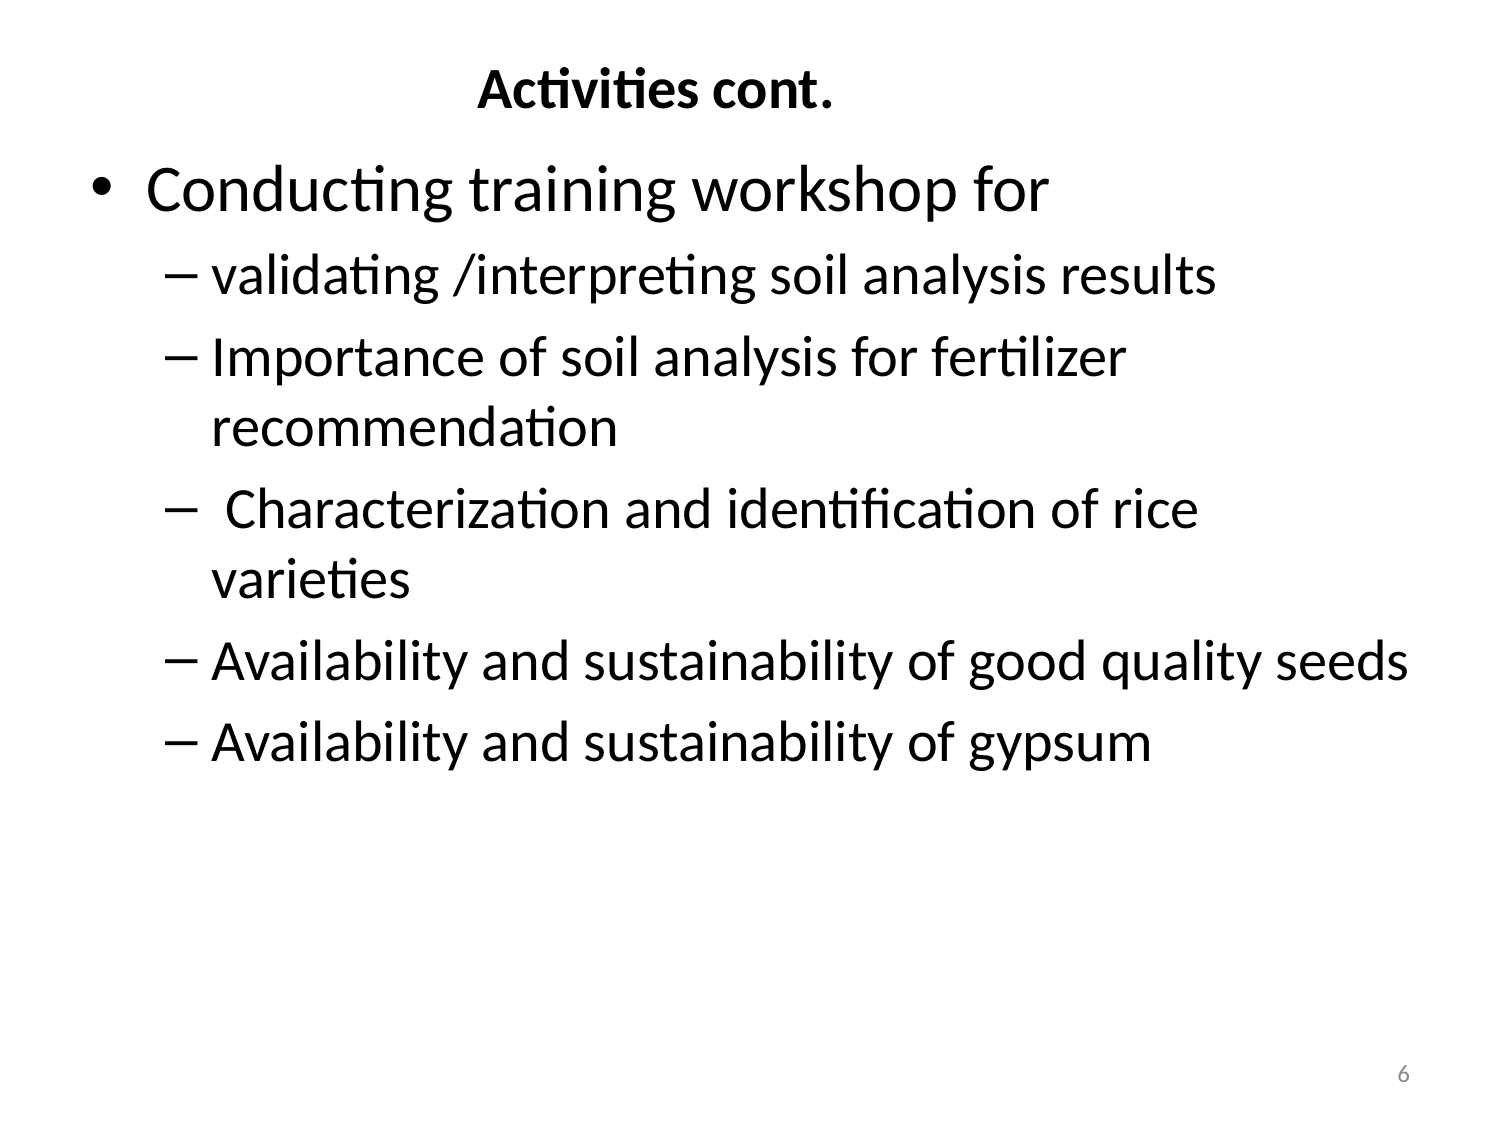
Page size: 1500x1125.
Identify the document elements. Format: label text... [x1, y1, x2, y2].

list Conducting training workshop for validating /interpreting soil analysis results Importance of soil analysis for fertilizer recommendation Characterization and identification of rice varieties Availability and sustainability of good quality seeds Availability and sustainability of gypsum [75, 137, 1425, 1005]
slide_number 6 [1074, 1042, 1425, 1103]
title Activities cont. [75, 45, 1238, 125]
